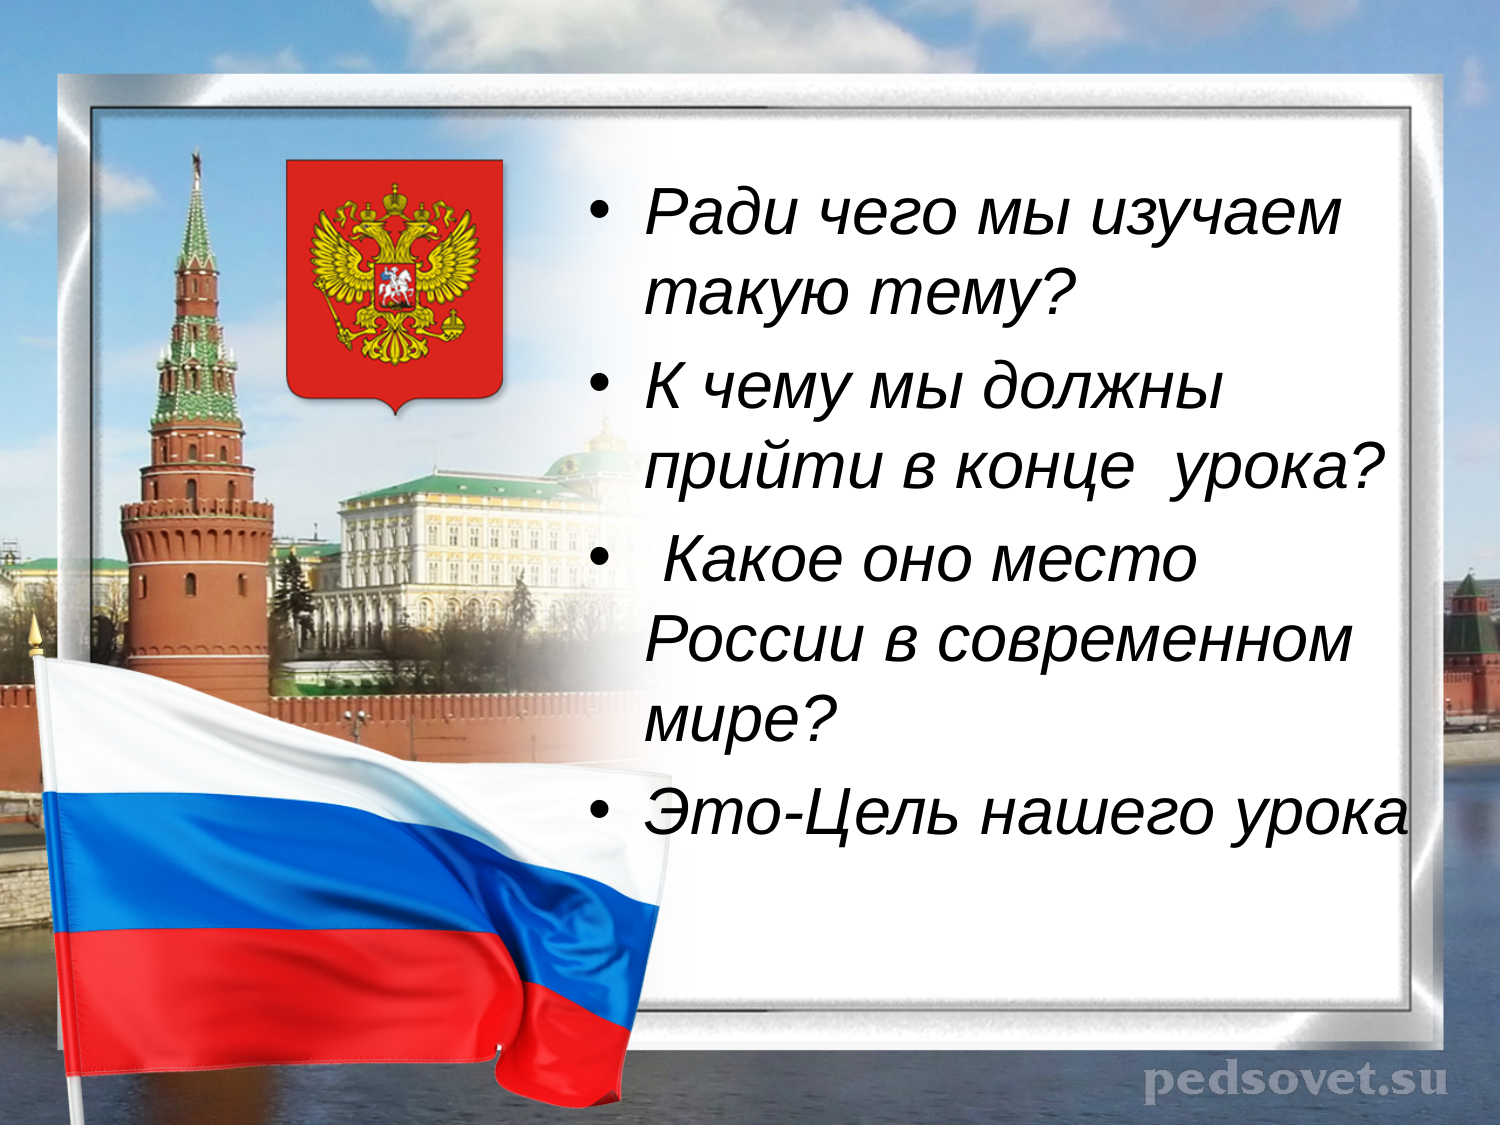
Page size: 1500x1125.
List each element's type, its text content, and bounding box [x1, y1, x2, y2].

list Ради чего мы изучаем такую тему? К чему мы должны прийти в конце урока? Какое оно место России в современном мире? Это-Цель нашего урока [572, 160, 1436, 1005]
picture [0, 0, 1500, 1125]
